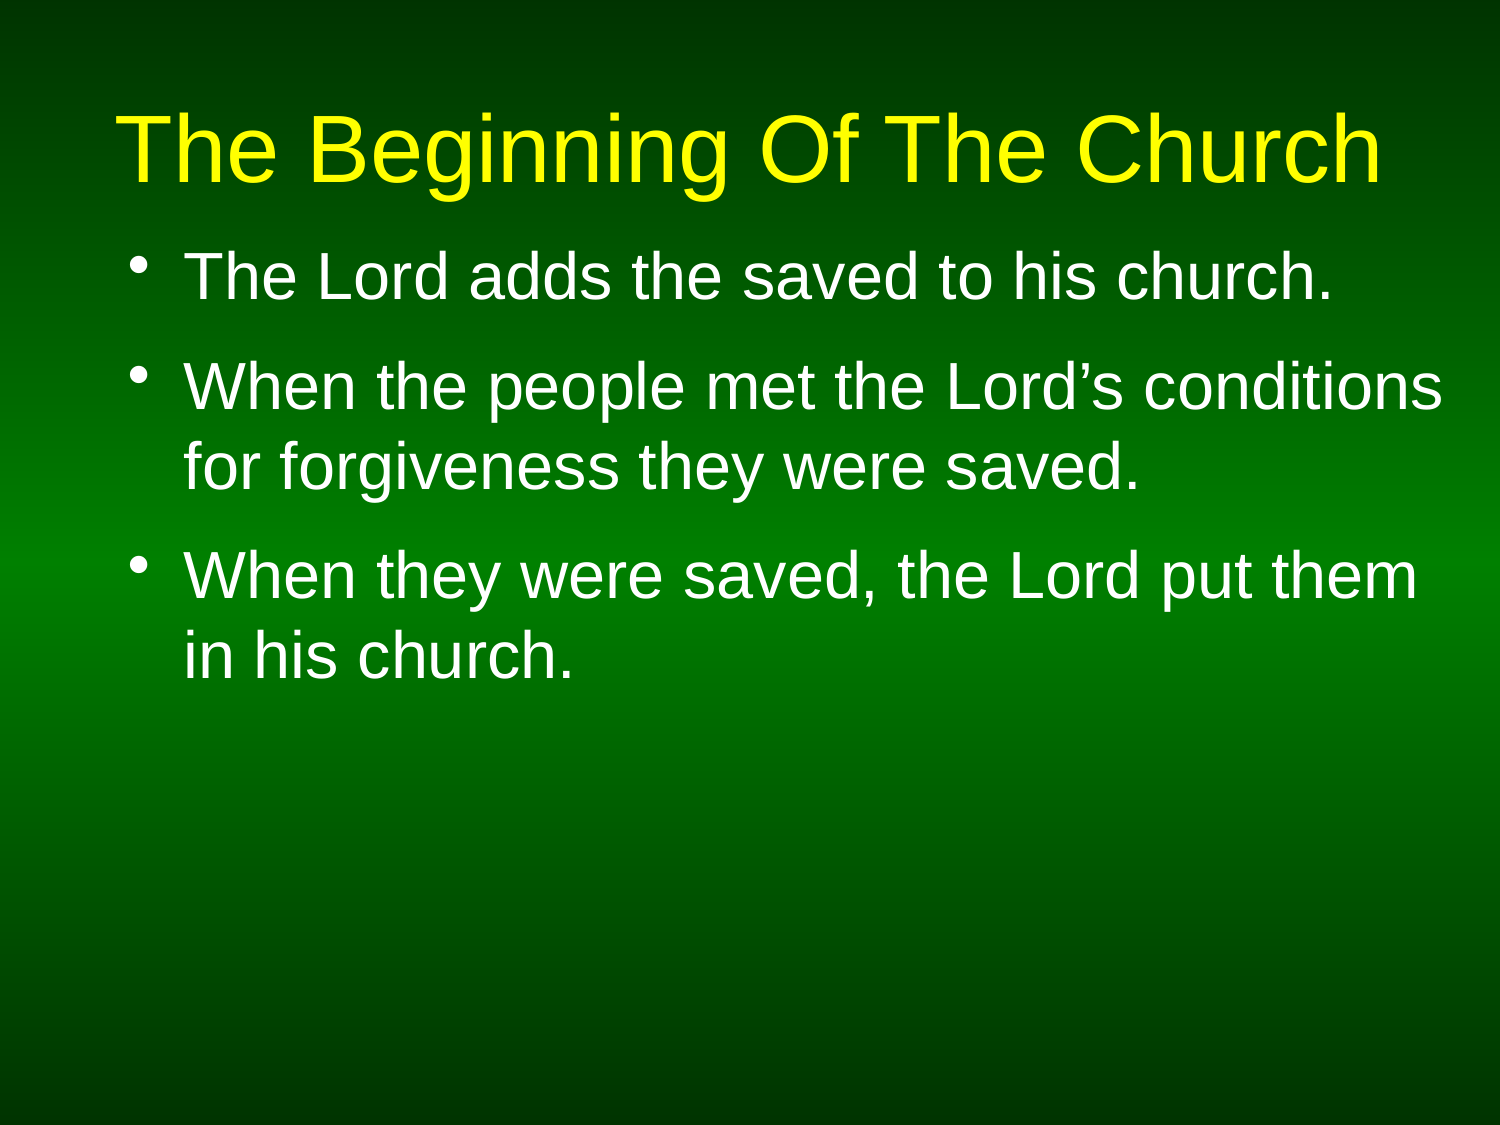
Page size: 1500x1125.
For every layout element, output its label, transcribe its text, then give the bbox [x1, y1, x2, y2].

title The Beginning Of The Church [37, 50, 1463, 238]
list The Lord adds the saved to his church. When the people met the Lord’s conditions for forgiveness they were saved. When they were saved, the Lord put them in his church. [112, 224, 1463, 1125]
